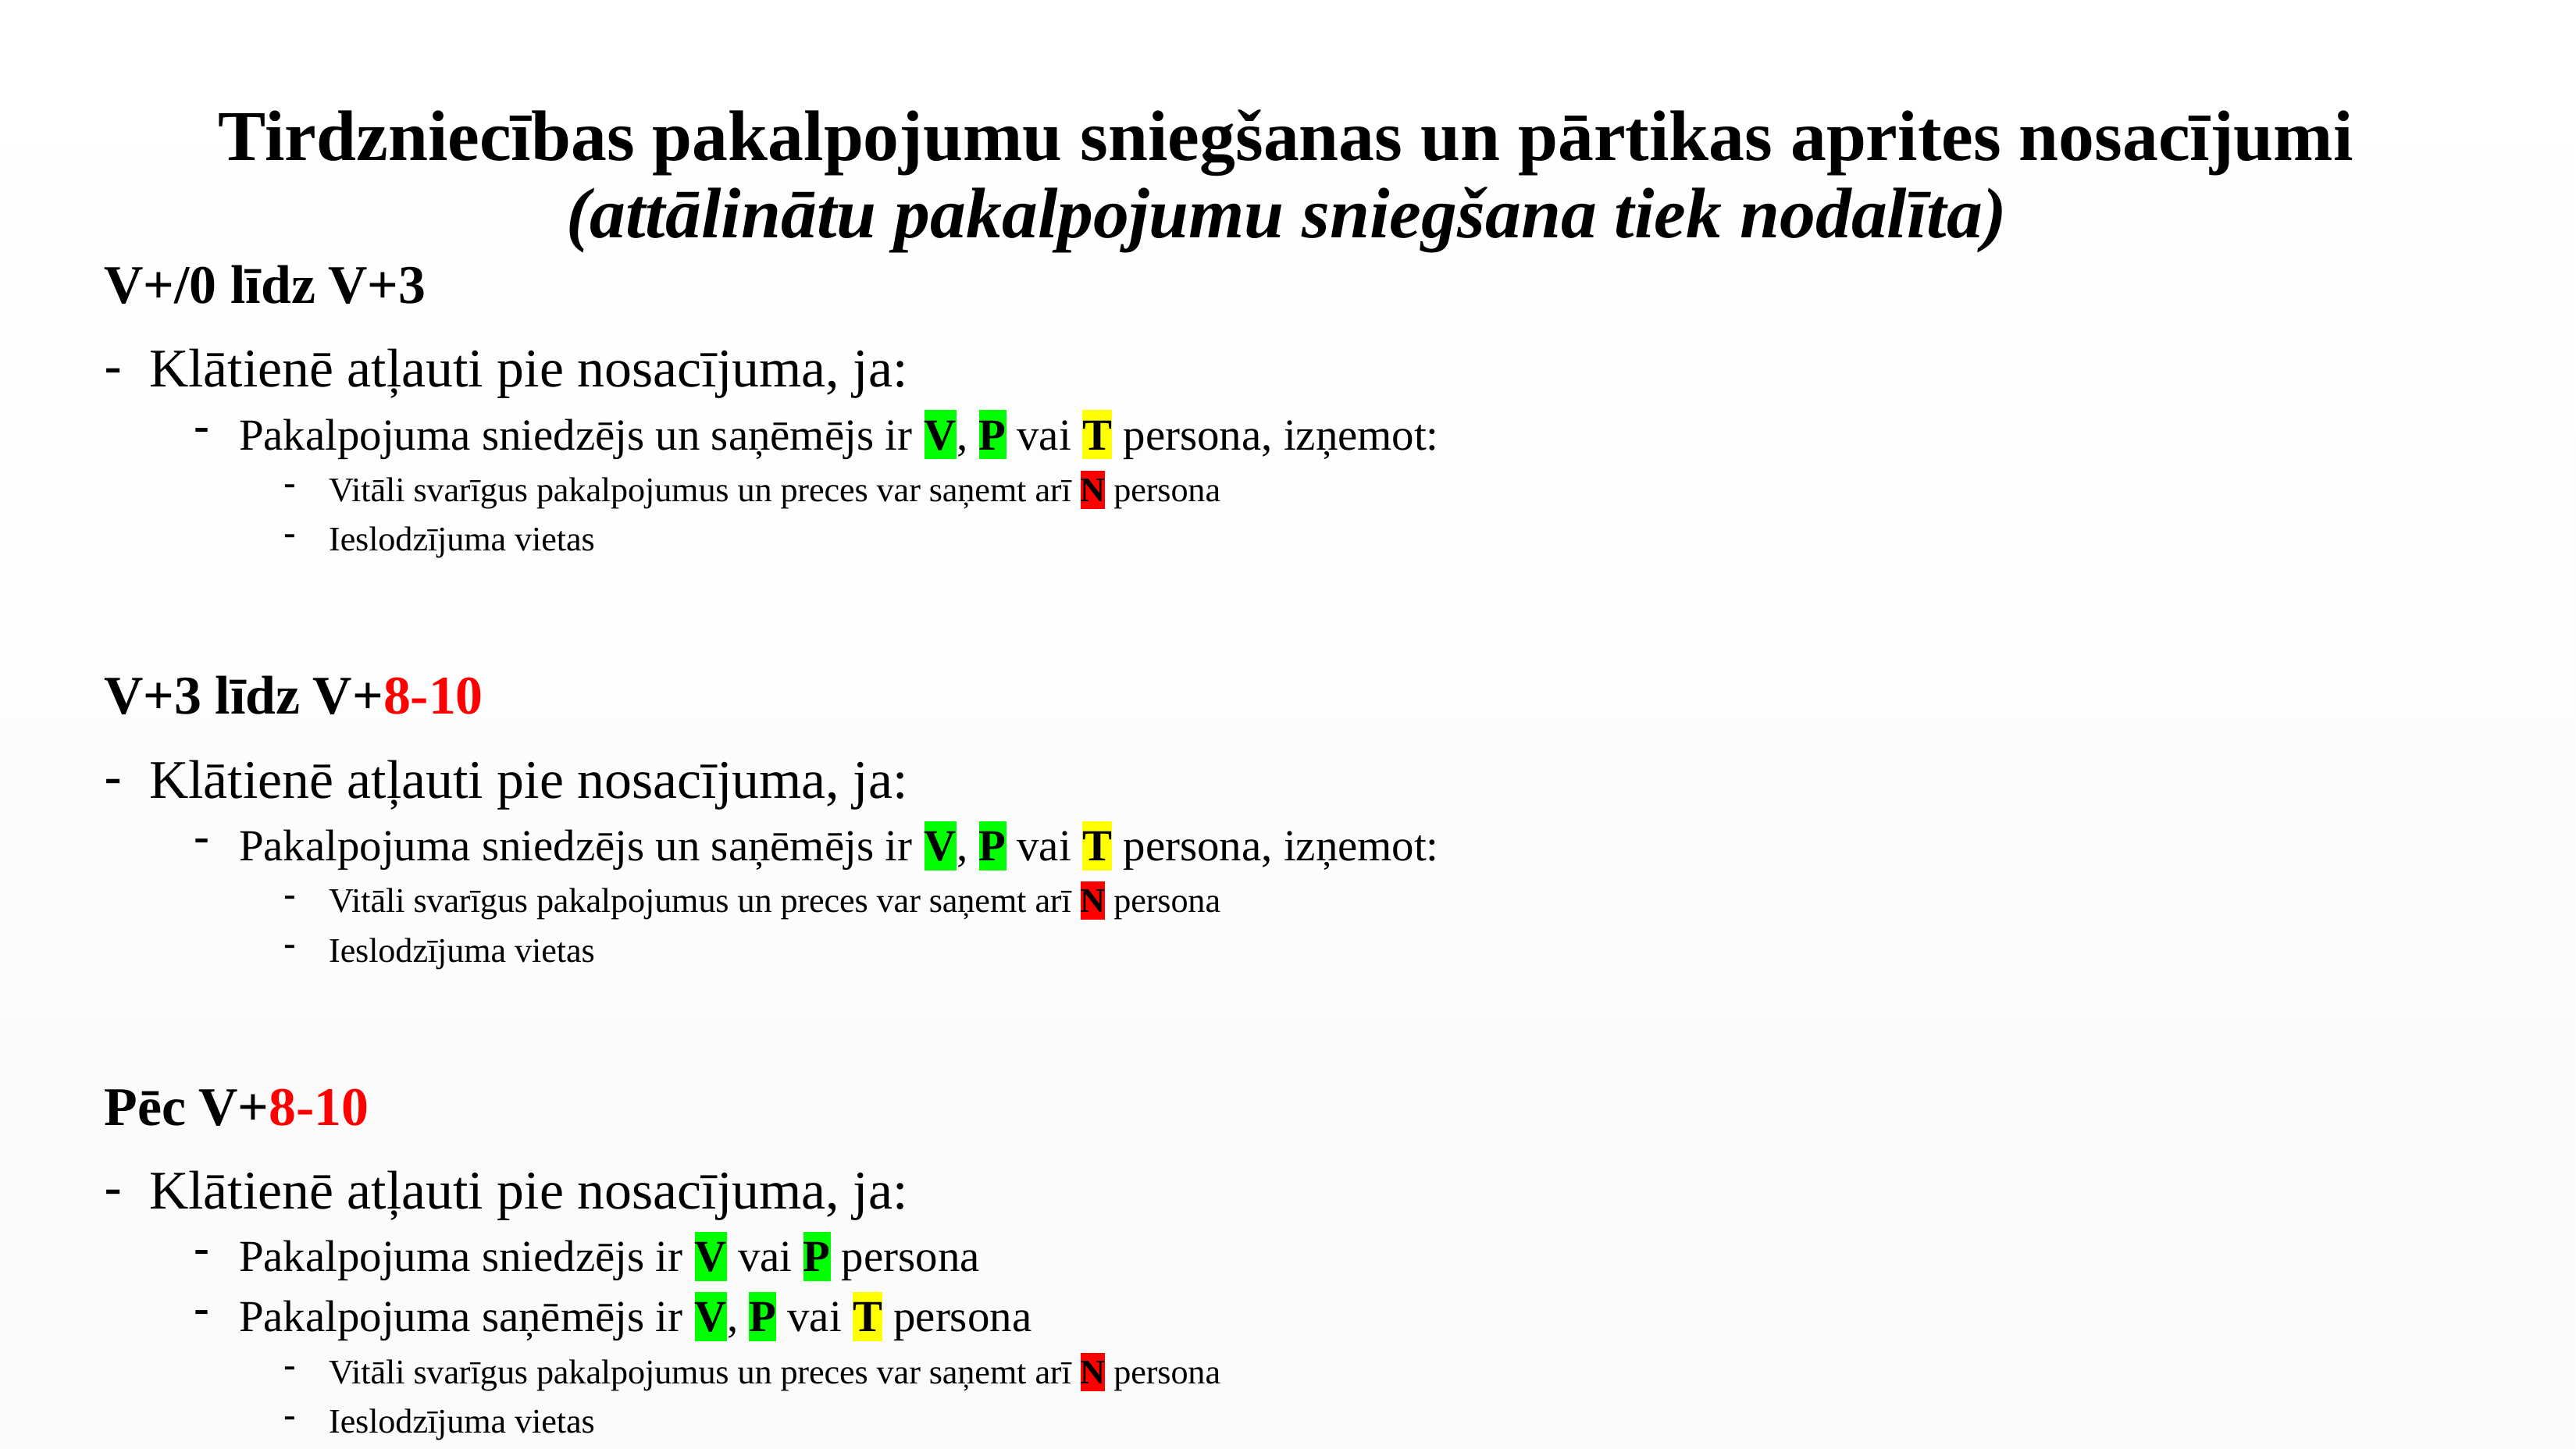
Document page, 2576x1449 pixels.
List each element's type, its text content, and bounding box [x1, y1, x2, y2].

title Tirdzniecības pakalpojumu sniegšanas un pārtikas aprites nosacījumi (attālinātu pakalpojumu sniegšana tiek nodalīta) [176, 77, 2399, 250]
list V+/0 līdz V+3 Klātienē atļauti pie nosacījuma, ja: Pakalpojuma sniedzējs un saņēmējs ir V, P vai T persona, izņemot: Vitāli svarīgus pakalpojumus un preces var saņemt arī N persona Ieslodzījuma vietas V+3 līdz V+8-10 Klātienē atļauti pie nosacījuma, ja: Pakalpojuma sniedzējs un saņēmējs ir V, P vai T persona, izņemot: Vitāli svarīgus pakalpojumus un preces var saņemt arī N persona Ieslodzījuma vietas Pēc V+8-10 Klātienē atļauti pie nosacījuma, ja: Pakalpojuma sniedzējs ir V vai P persona Pakalpojuma saņēmējs ir V, P vai T persona Vitāli svarīgus pakalpojumus un preces var saņemt arī N persona Ieslodzījuma vietas [92, 250, 2507, 1449]
